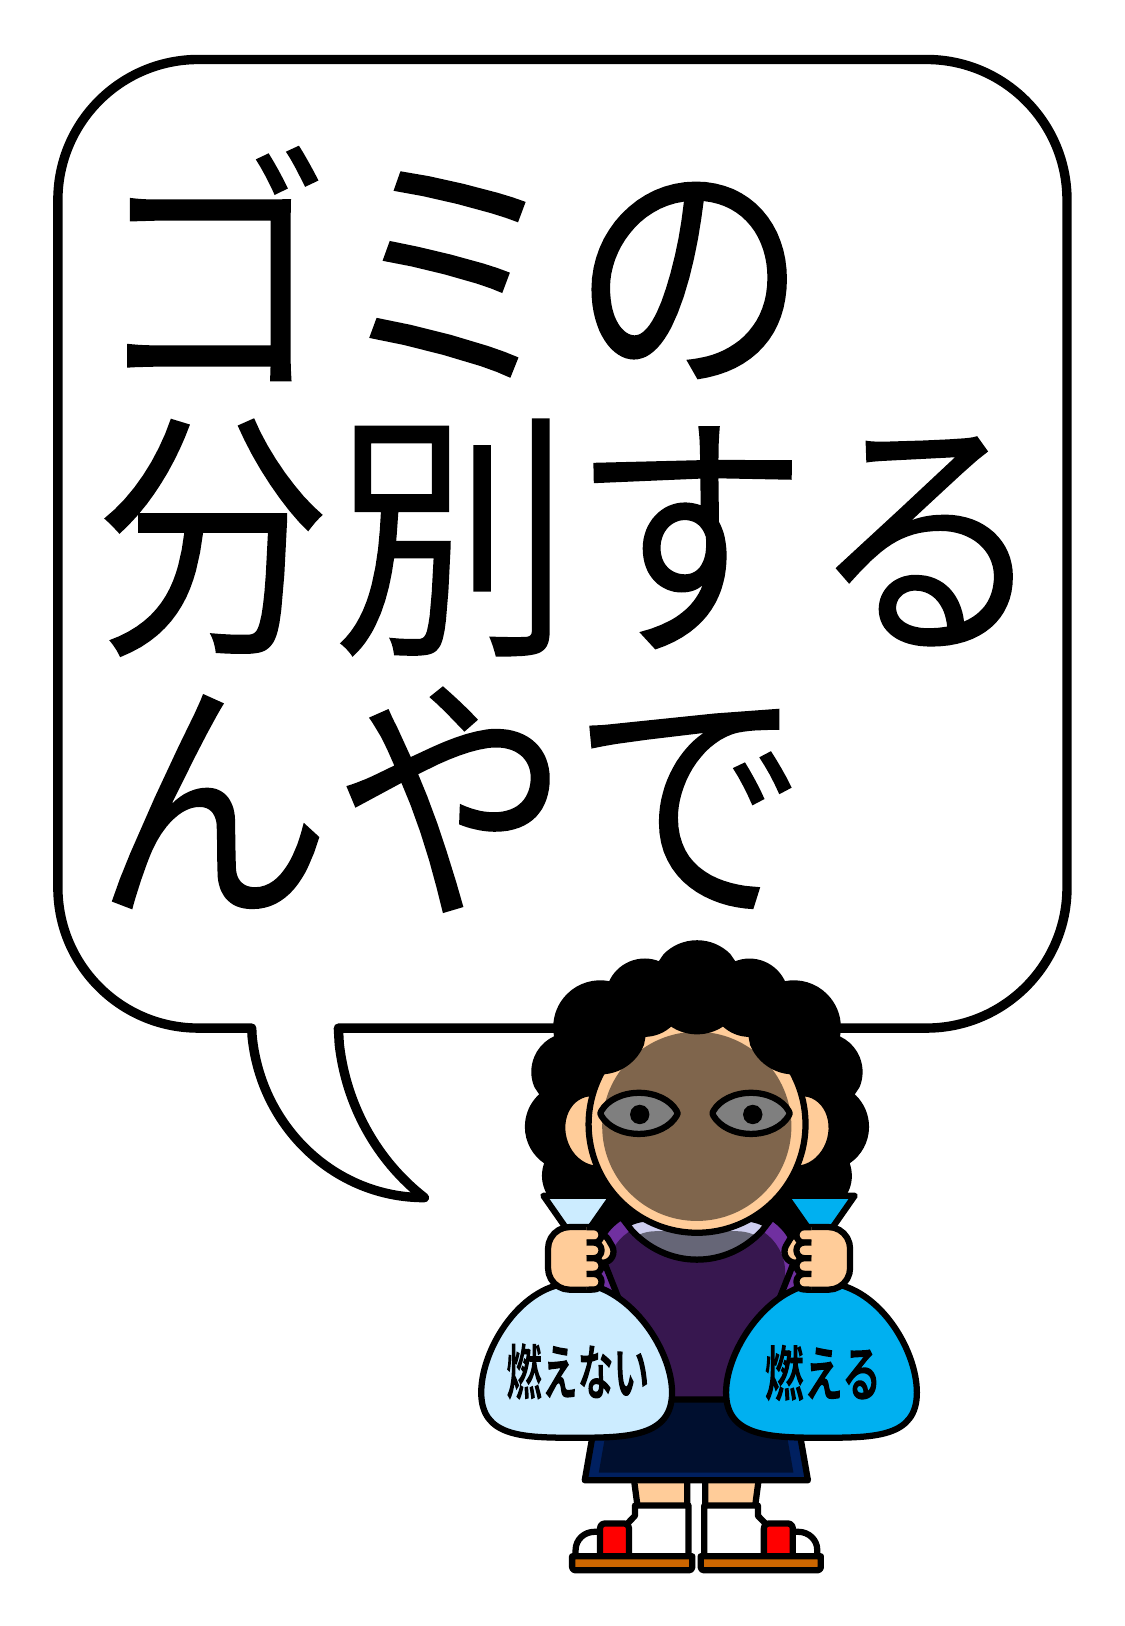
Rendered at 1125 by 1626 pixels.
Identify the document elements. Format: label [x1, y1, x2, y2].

text_box [57, 59, 1068, 1198]
text_box [480, 943, 918, 1571]
